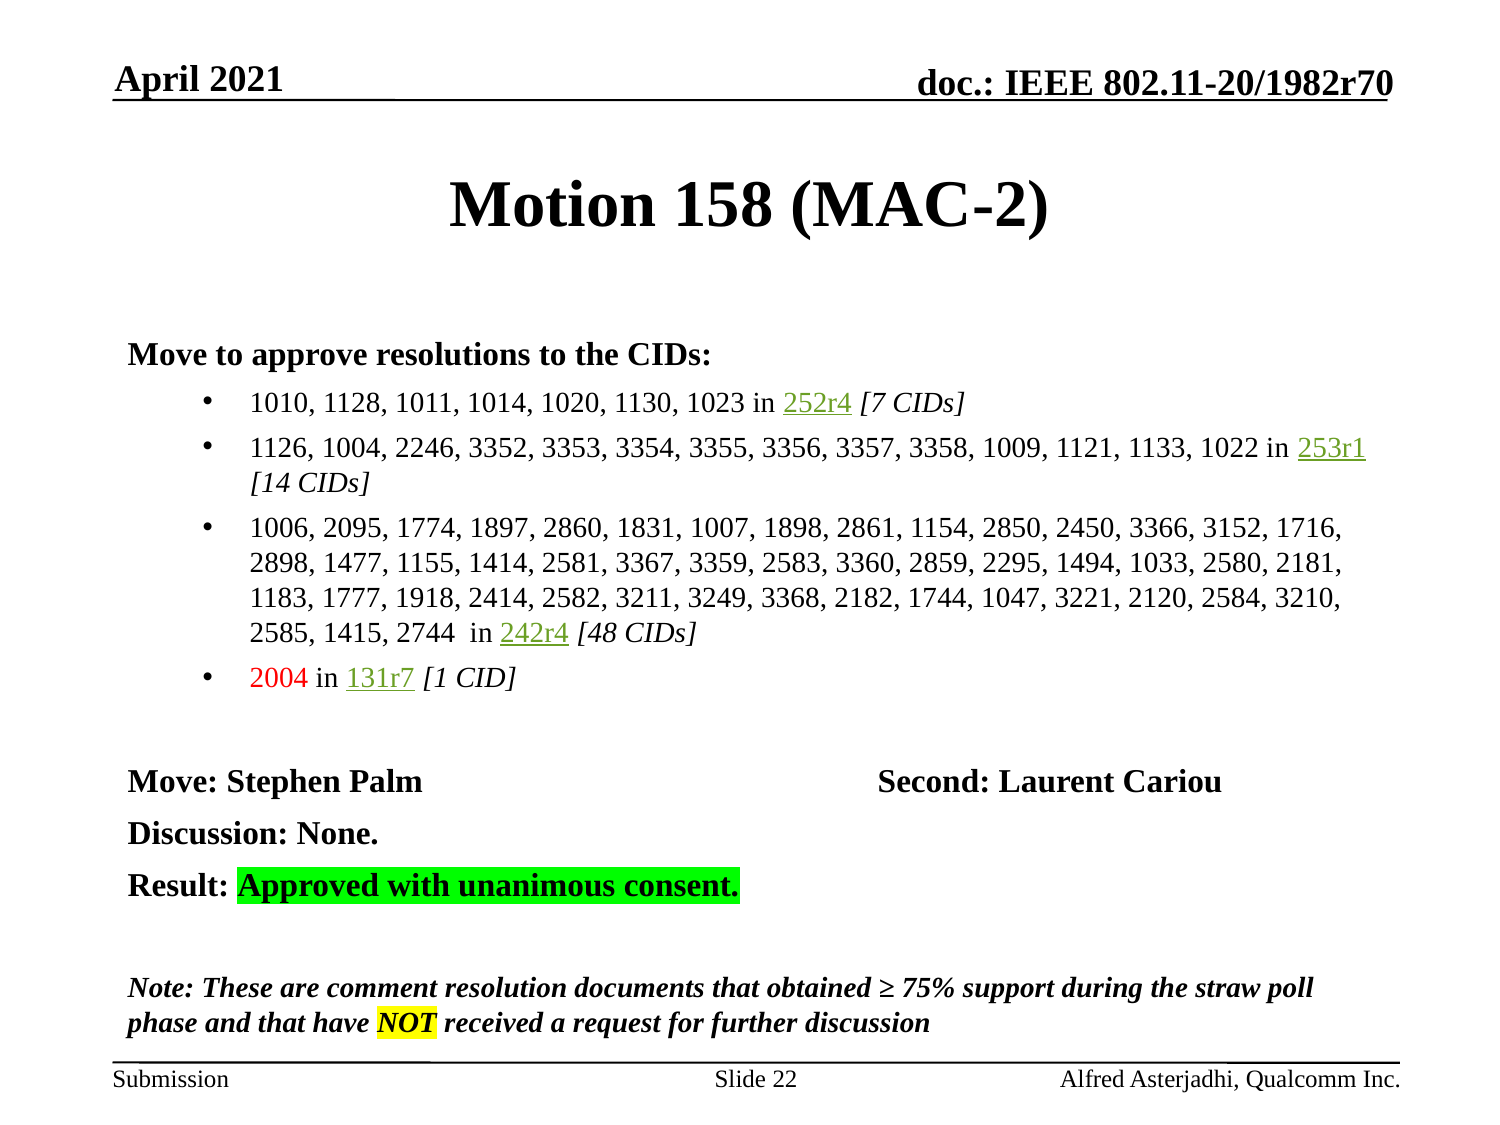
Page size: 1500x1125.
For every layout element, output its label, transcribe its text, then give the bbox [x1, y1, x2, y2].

title Motion 158 (MAC-2) [112, 112, 1388, 288]
footer Alfred Asterjadhi, Qualcomm Inc. [878, 1061, 1402, 1093]
list Move to approve resolutions to the CIDs: 1010, 1128, 1011, 1014, 1020, 1130, 1023 in 252r4 [7 CIDs] 1126, 1004, 2246, 3352, 3353, 3354, 3355, 3356, 3357, 3358, 1009, 1121, 1133, 1022 in 253r1 [14 CIDs] 1006, 2095, 1774, 1897, 2860, 1831, 1007, 1898, 2861, 1154, 2850, 2450, 3366, 3152, 1716, 2898, 1477, 1155, 1414, 2581, 3367, 3359, 2583, 3360, 2859, 2295, 1494, 1033, 2580, 2181, 1183, 1777, 1918, 2414, 2582, 3211, 3249, 3368, 2182, 1744, 1047, 3221, 2120, 2584, 3210, 2585, 1415, 2744 in 242r4 [48 CIDs] 2004 in 131r7 [1 CID] Move: Stephen Palm Second: Laurent Cariou Discussion: None. Result: Approved with unanimous consent. Note: These are comment resolution documents that obtained ≥ 75% support during the straw poll phase and that have NOT received a request for further discussion [112, 324, 1388, 1063]
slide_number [114, 54, 423, 100]
slide_number Slide 22 [712, 1061, 800, 1123]
